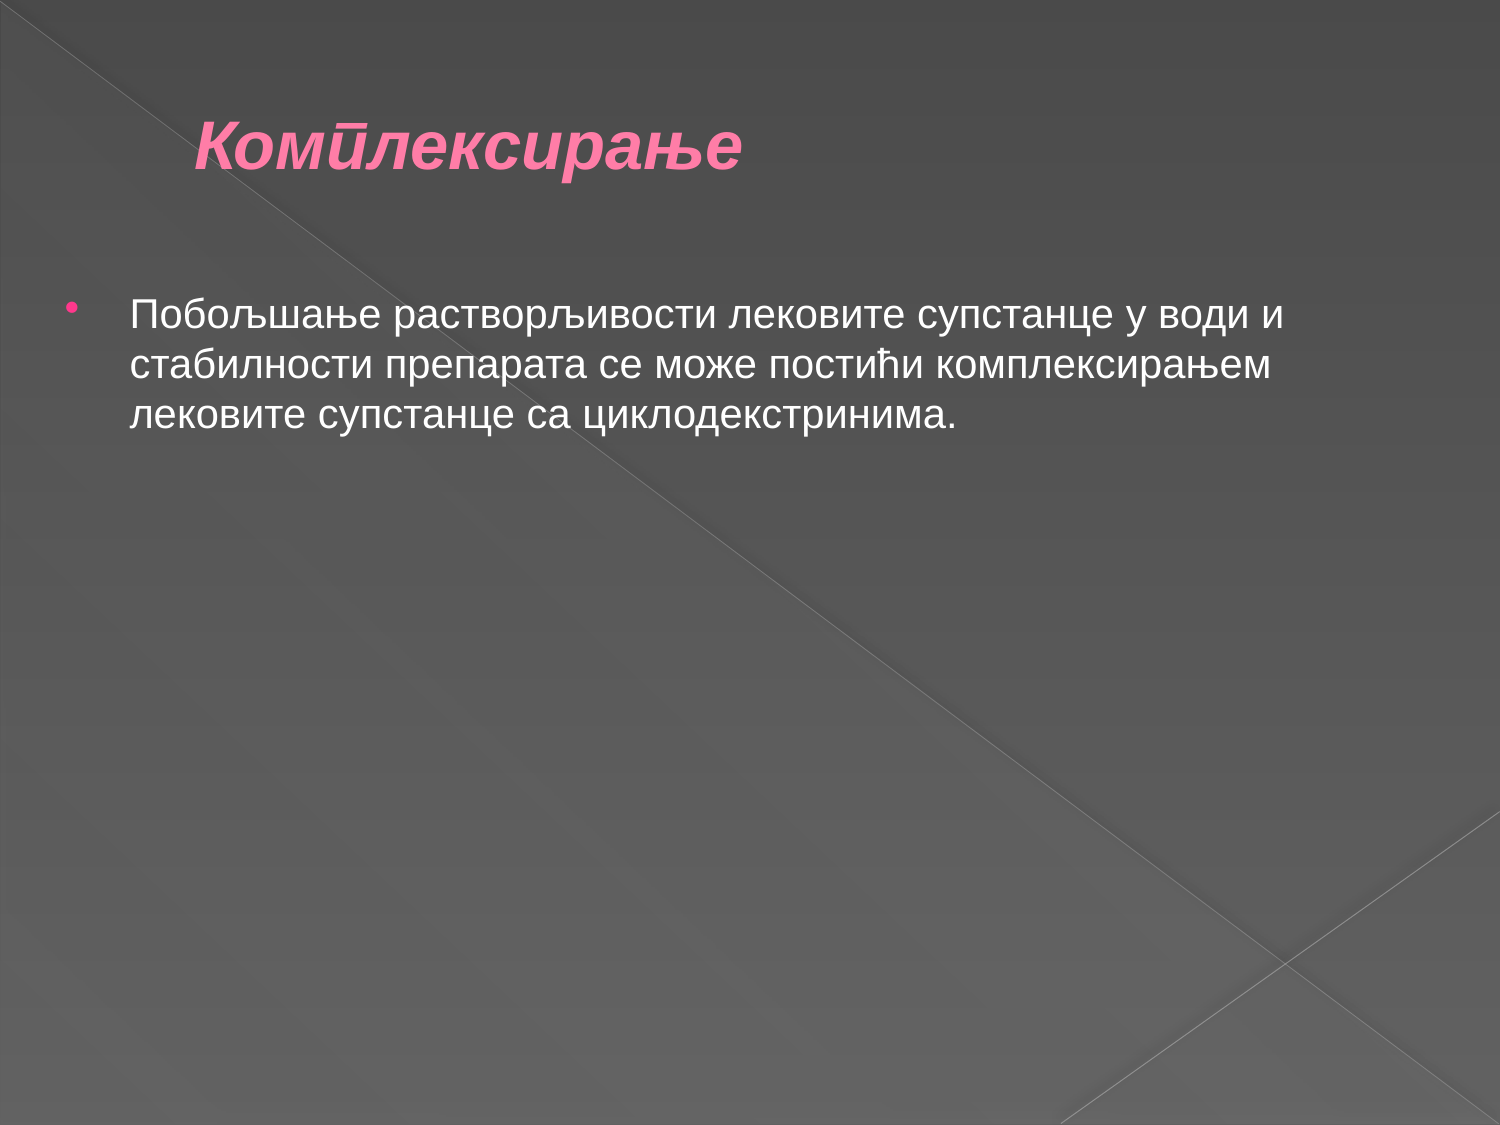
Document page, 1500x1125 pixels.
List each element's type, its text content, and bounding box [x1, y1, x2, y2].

text_box Комплексирање [99, 68, 1450, 299]
list Побољшање растворљивости лековите супстанце у води и стабилности препарата се може постићи комплексирањем лековите супстанце са циклодекстринима. [41, 278, 1341, 1042]
